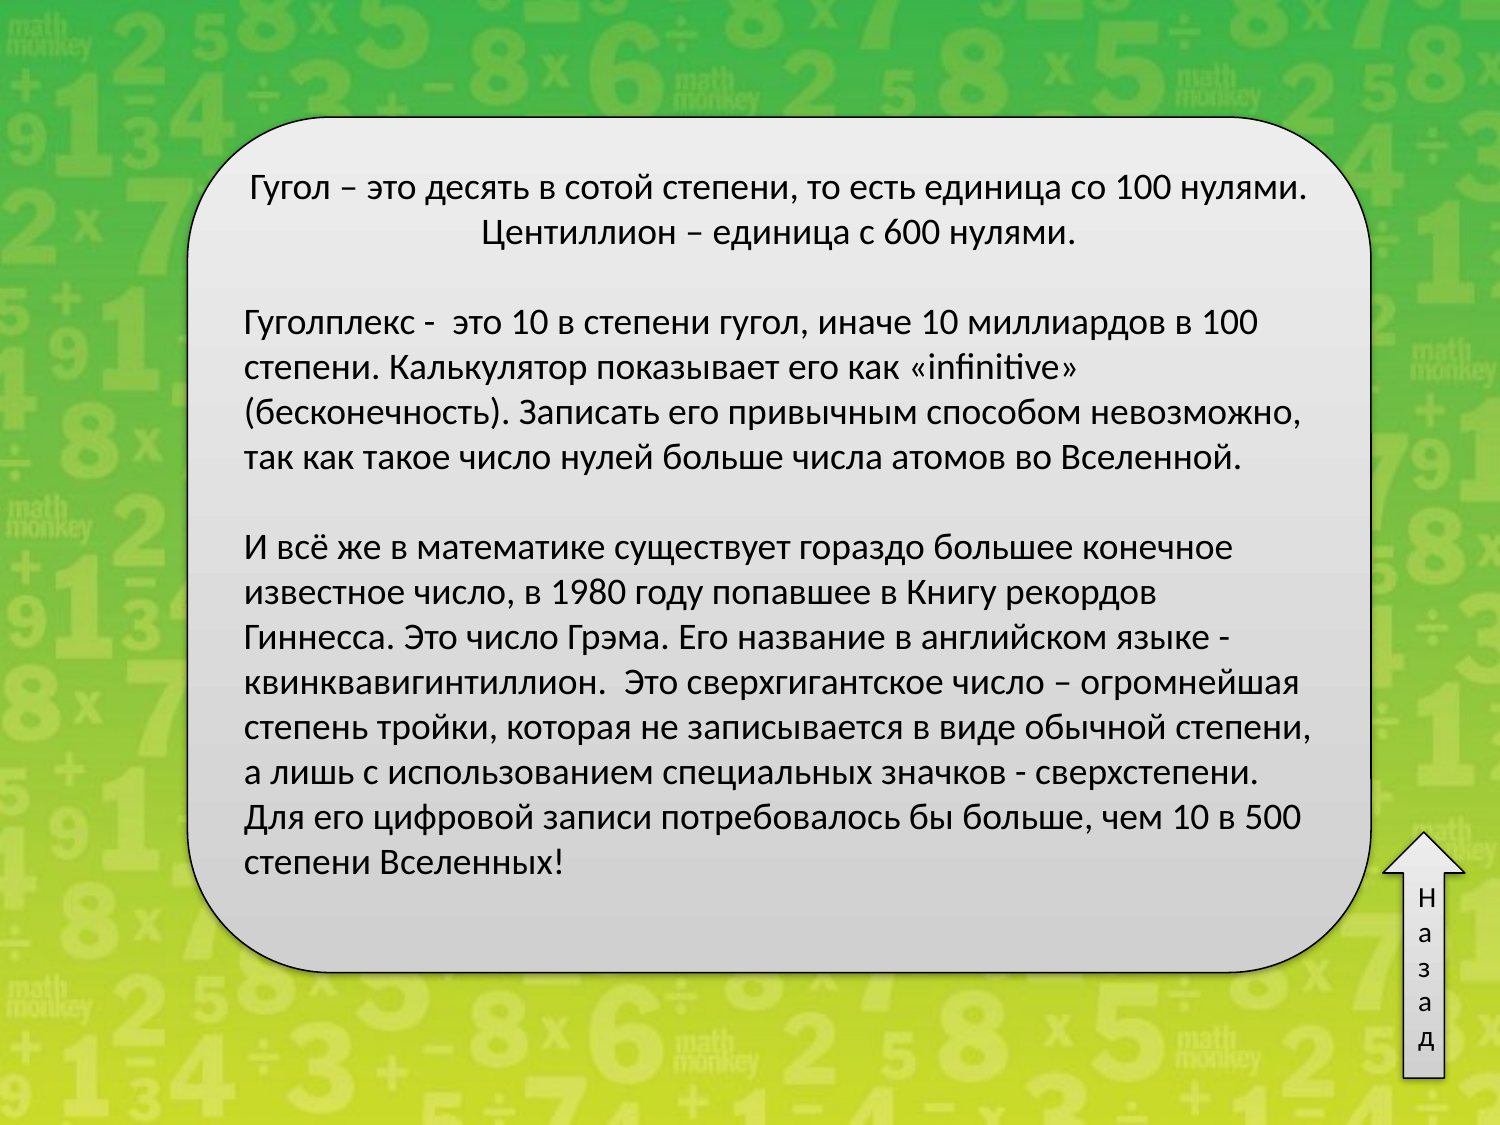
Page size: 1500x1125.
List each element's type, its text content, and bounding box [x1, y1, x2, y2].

picture [0, 0, 1500, 1125]
text_box Гугол – это десять в сотой степени, то есть единица со 100 нулями. Центиллион – единица с 600 нулями. Гуголплекс - это 10 в степени гугол, иначе 10 миллиардов в 100 степени. Калькулятор показывает его как «infinitive» (бесконечность). Записать его привычным способом невозможно, так как такое число нулей больше числа атомов во Вселенной. И всё же в математике существует гораздо большее конечное известное число, в 1980 году попавшее в Книгу рекордов Гиннесса. Это число Грэма. Его название в английском языке - квинквавигинтиллион. Это сверхгигантское число – огромнейшая степень тройки, которая не записывается в виде обычной степени, а лишь с использованием специальных значков - сверхстепени. Для его цифровой записи потребовалось бы больше, чем 10 в 500 степени Вселенных! [186, 116, 1372, 974]
text_box Назад [1382, 831, 1466, 1079]
